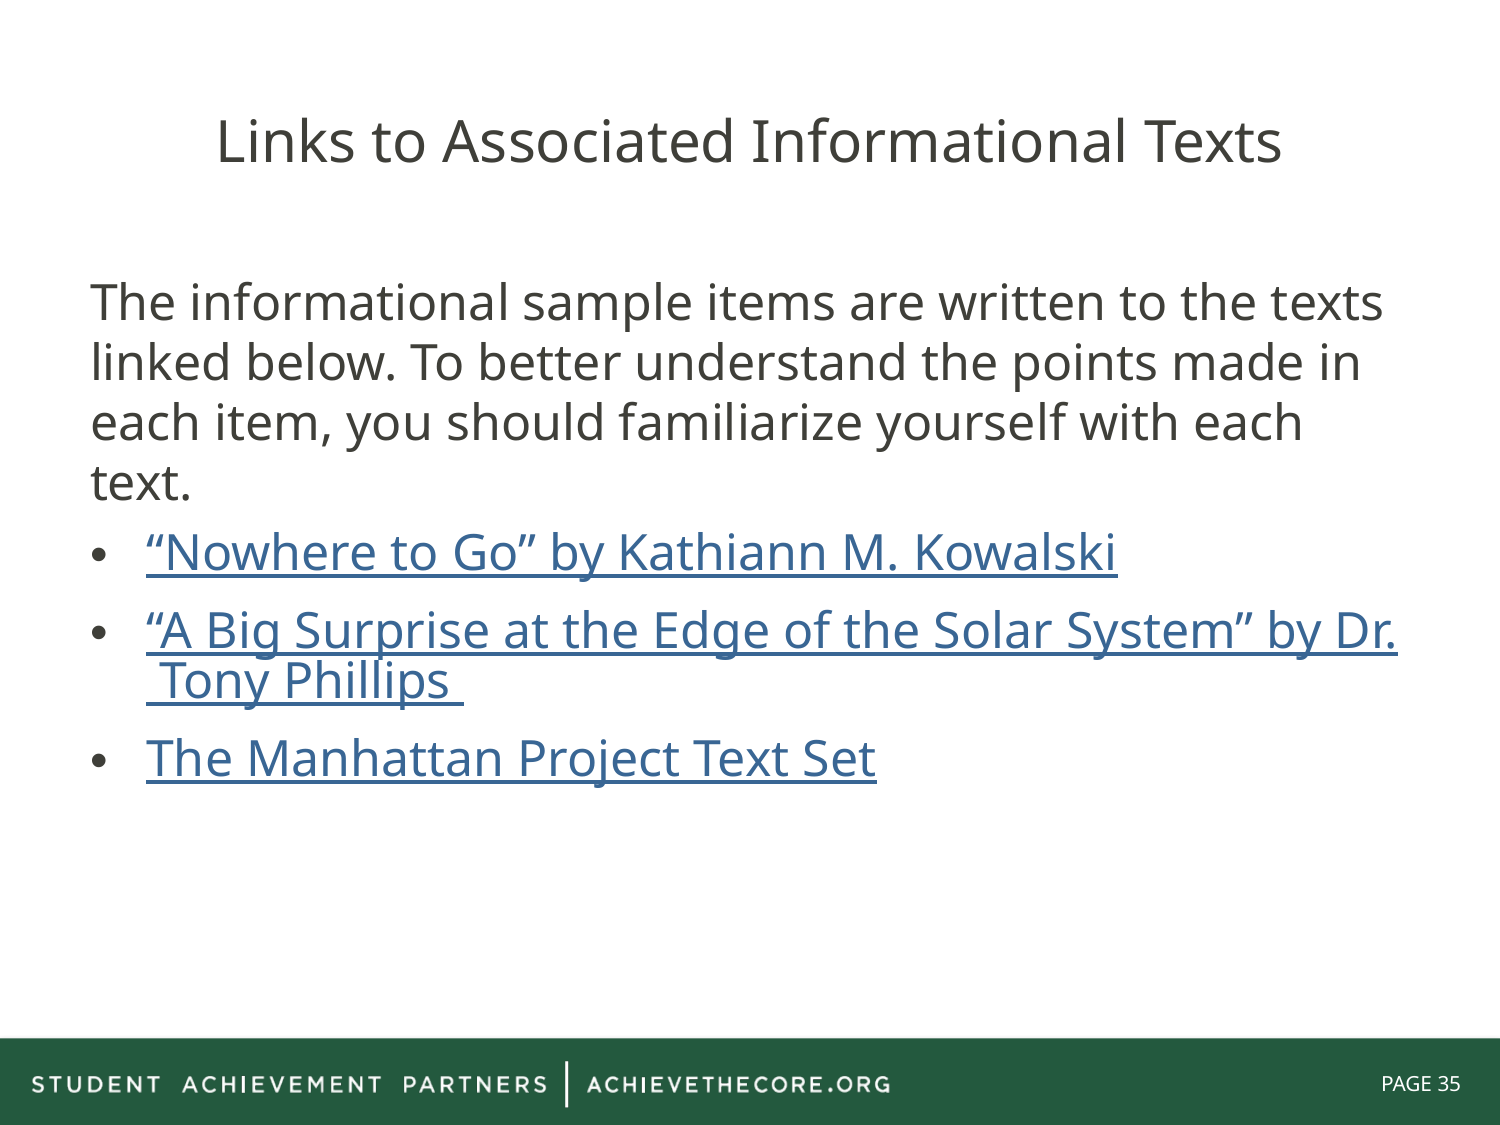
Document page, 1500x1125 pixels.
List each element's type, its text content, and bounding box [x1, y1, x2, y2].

list The informational sample items are written to the texts linked below. To better understand the points made in each item, you should familiarize yourself with each text. “Nowhere to Go” by Kathiann M. Kowalski “A Big Surprise at the Edge of the Solar System” by Dr. Tony Phillips The Manhattan Project Text Set [75, 262, 1425, 1005]
title Links to Associated Informational Texts [75, 45, 1425, 233]
